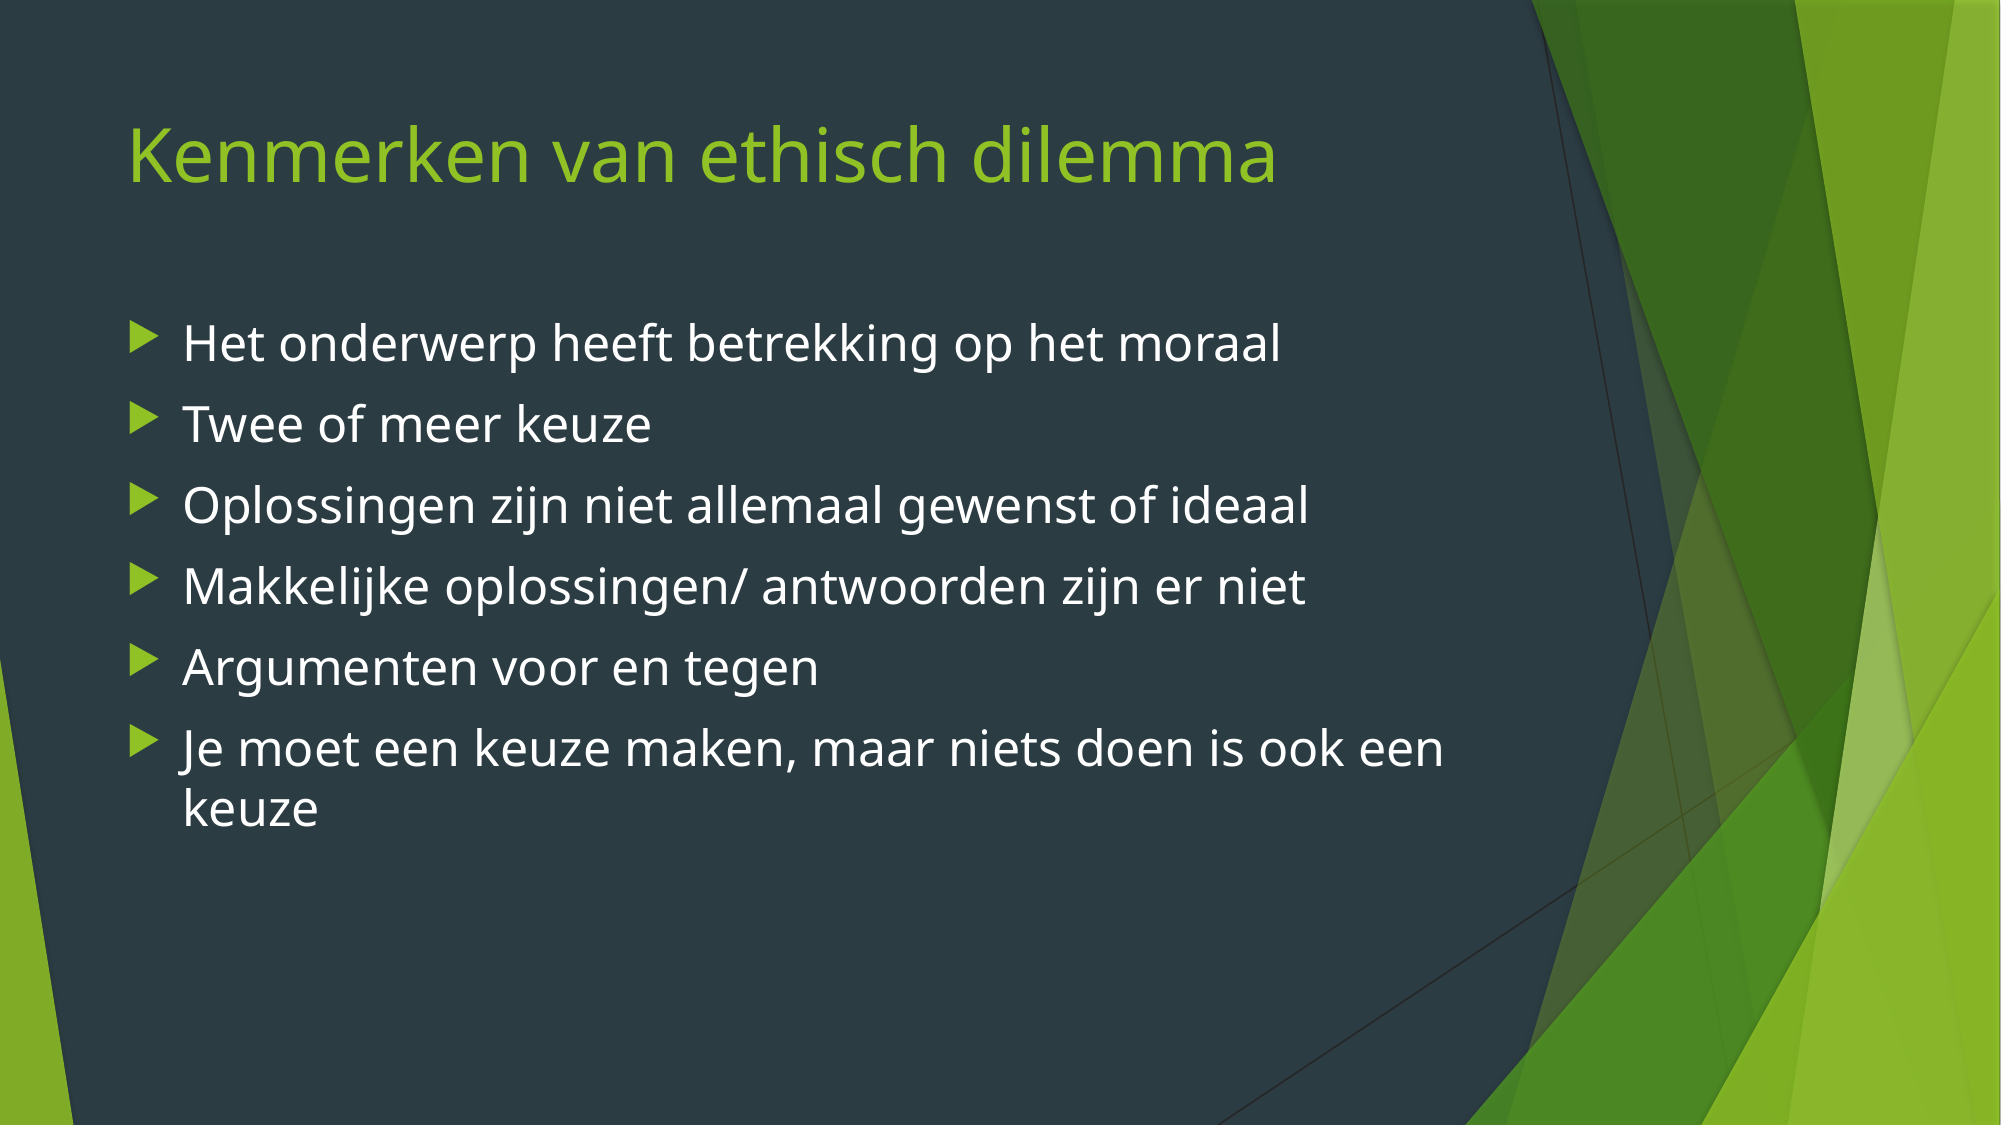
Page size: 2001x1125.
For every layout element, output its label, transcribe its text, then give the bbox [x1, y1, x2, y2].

list Het onderwerp heeft betrekking op het moraal Twee of meer keuze Oplossingen zijn niet allemaal gewenst of ideaal Makkelijke oplossingen/ antwoorden zijn er niet Argumenten voor en tegen Je moet een keuze maken, maar niets doen is ook een keuze [111, 304, 1522, 941]
title Kenmerken van ethisch dilemma [111, 99, 1522, 304]
